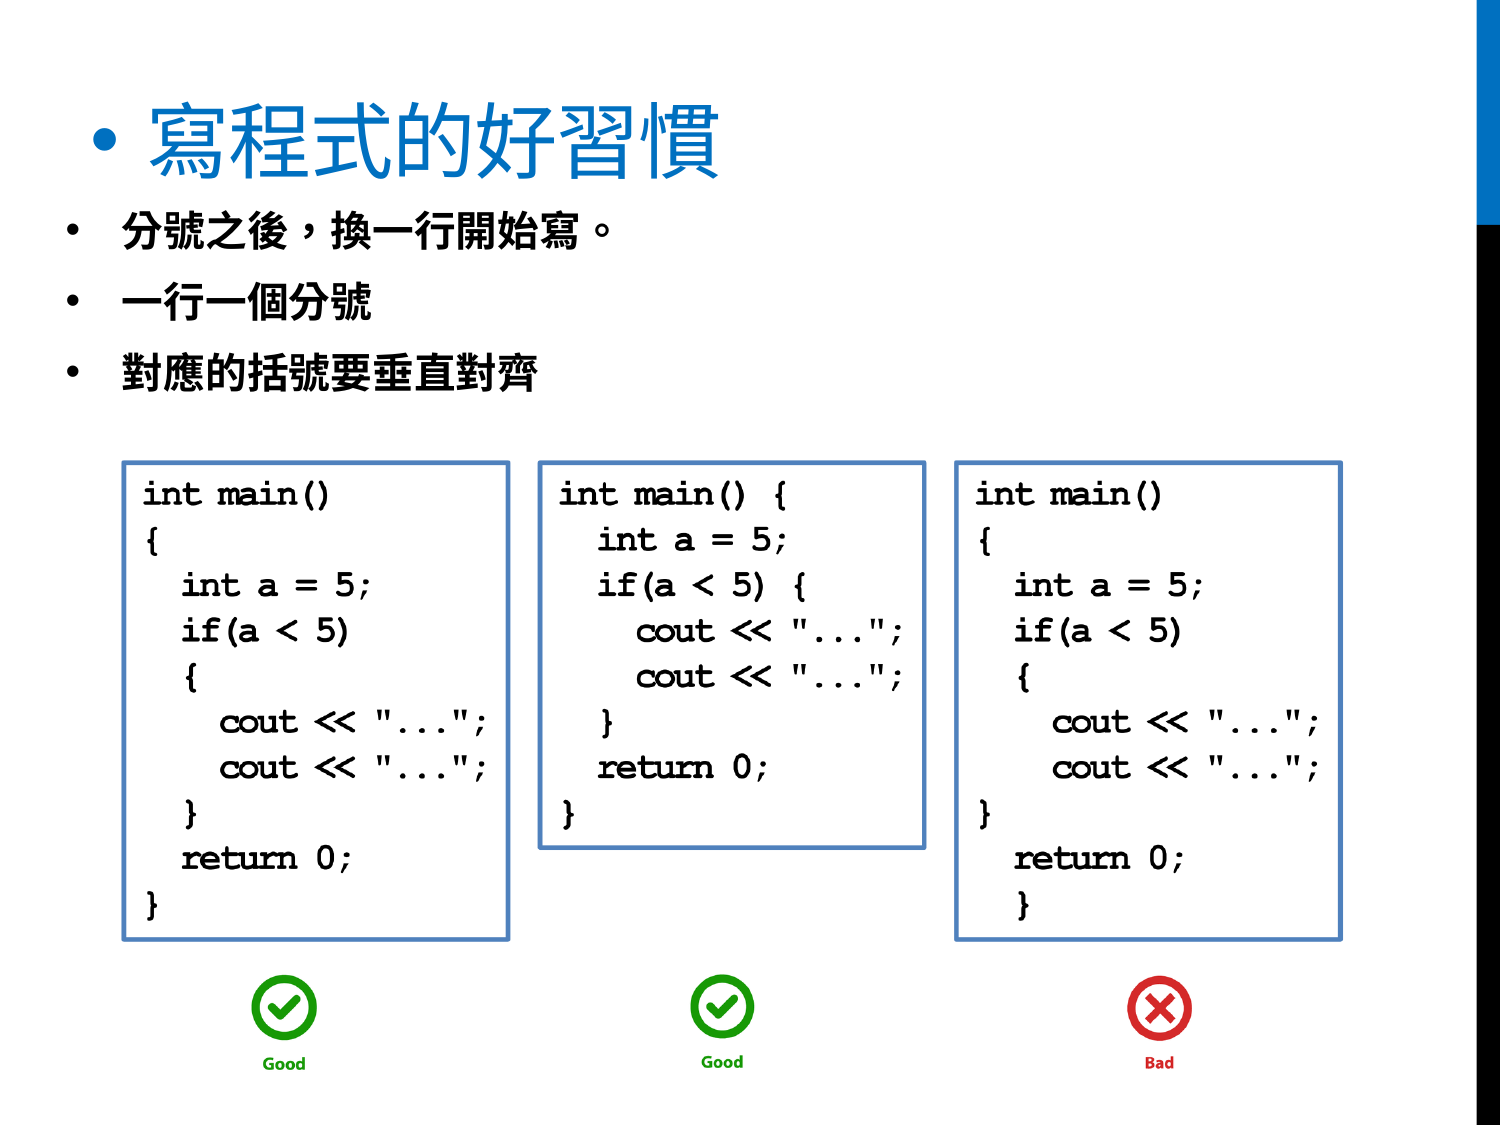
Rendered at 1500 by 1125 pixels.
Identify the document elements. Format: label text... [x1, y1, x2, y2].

list 分號之後，換一行開始寫。 一行一個分號 對應的括號要垂直對齊 [50, 197, 1398, 915]
picture [93, 449, 1459, 1103]
picture [1103, 959, 1218, 1103]
title 寫程式的好習慣 [75, 47, 1161, 197]
